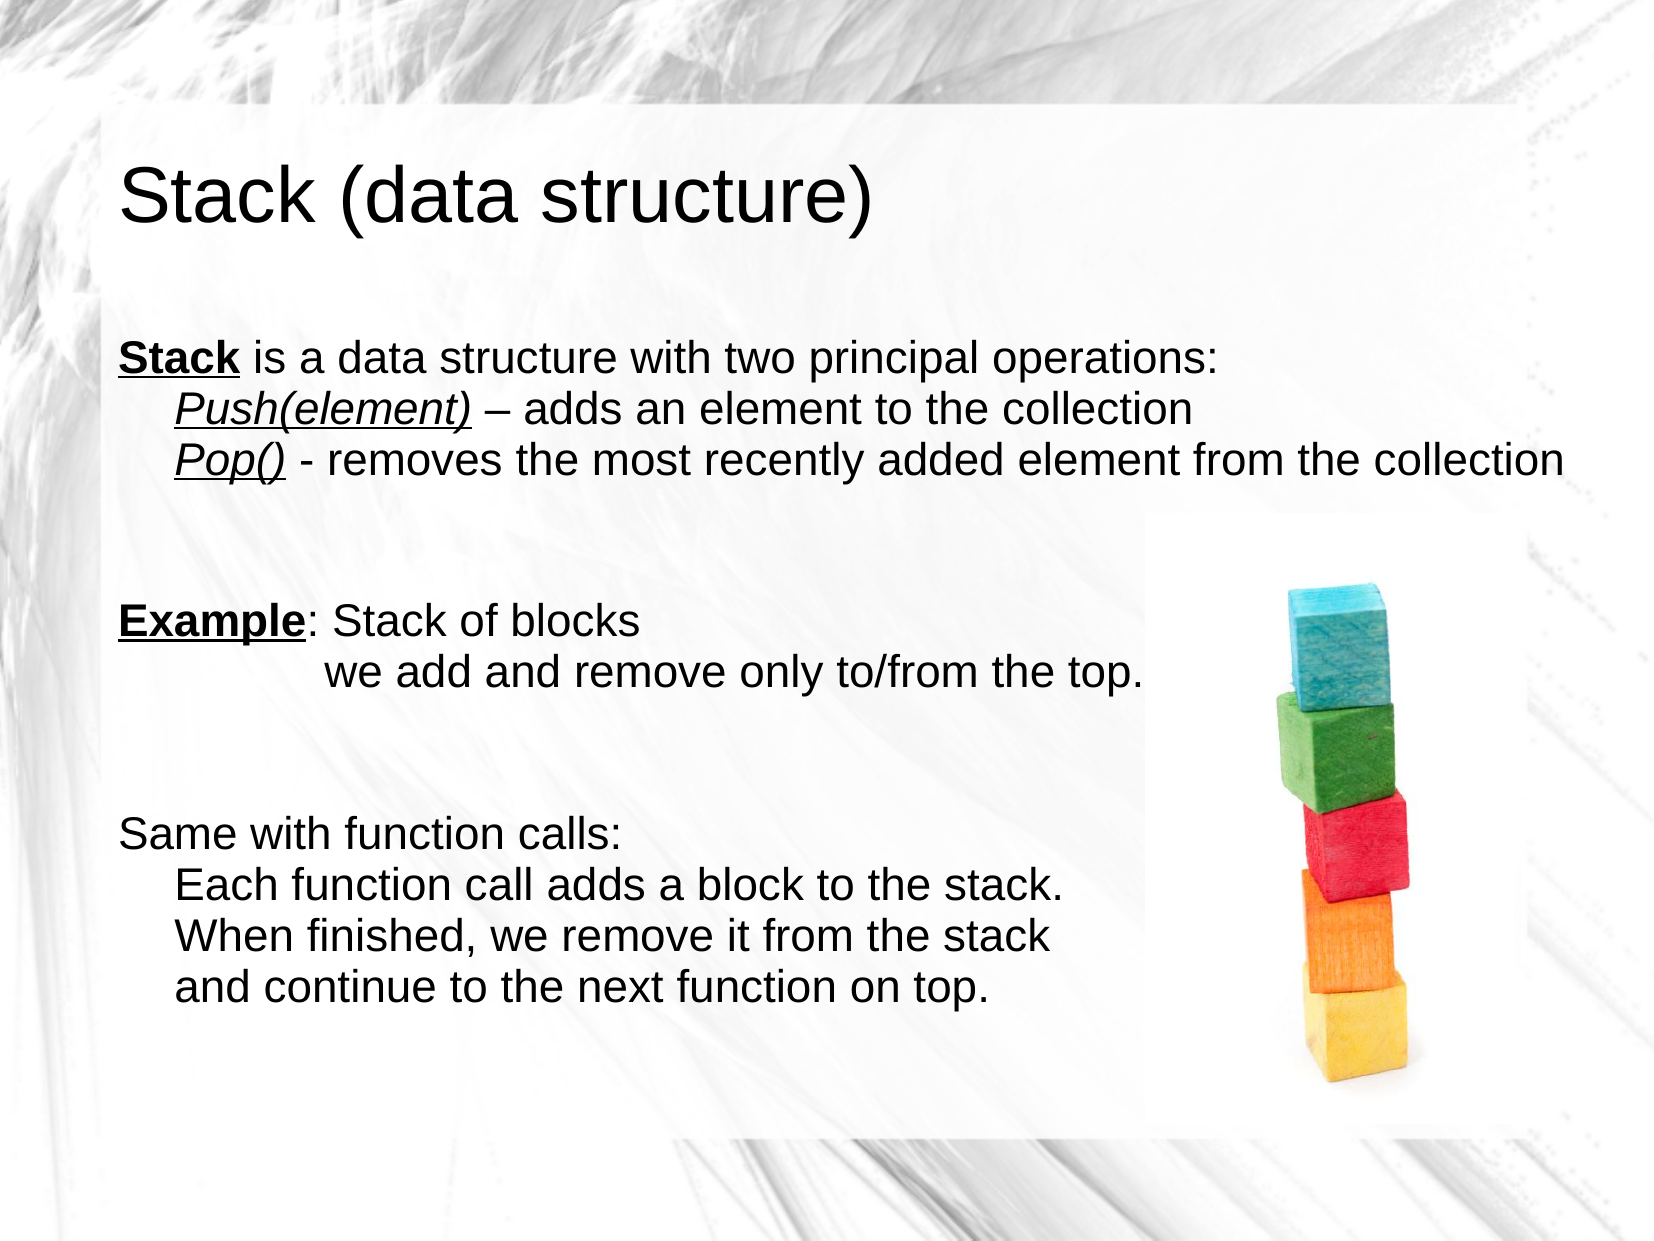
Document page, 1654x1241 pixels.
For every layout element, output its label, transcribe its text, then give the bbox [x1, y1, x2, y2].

picture [0, 0, 1654, 1241]
list Stack is a data structure with two principal operations: Push(element) – adds an element to the collection Pop() - removes the most recently added element from the collection Example: Stack of blocks we add and remove only to/from the top. Same with function calls: Each function call adds a block to the stack. When finished, we remove it from the stack and continue to the next function on top. [118, 332, 1571, 1121]
title Stack (data structure) [118, 93, 1506, 299]
